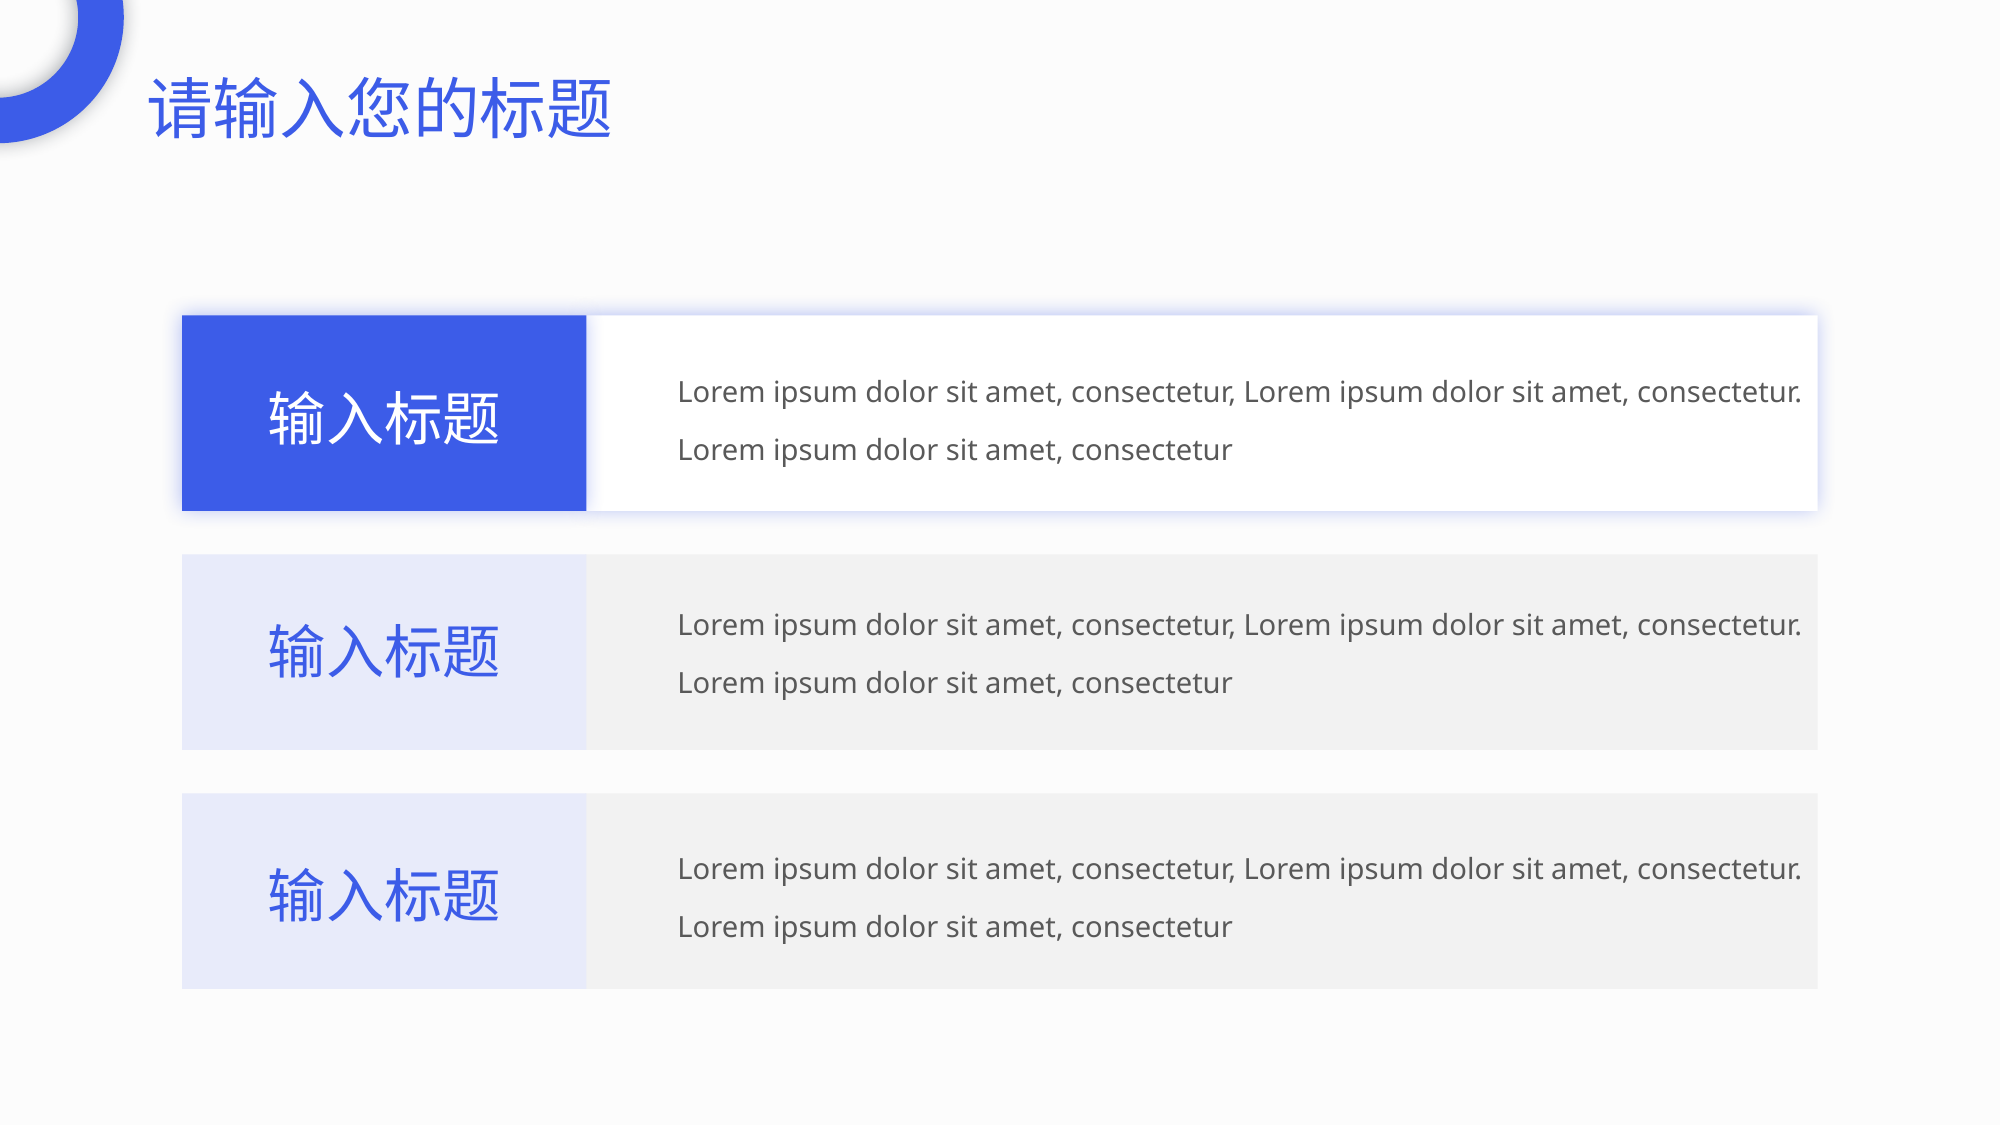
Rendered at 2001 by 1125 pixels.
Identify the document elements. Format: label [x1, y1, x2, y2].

text_box [182, 554, 1852, 750]
text_box [0, 0, 825, 156]
text_box [182, 315, 1852, 511]
text_box [182, 793, 1852, 989]
